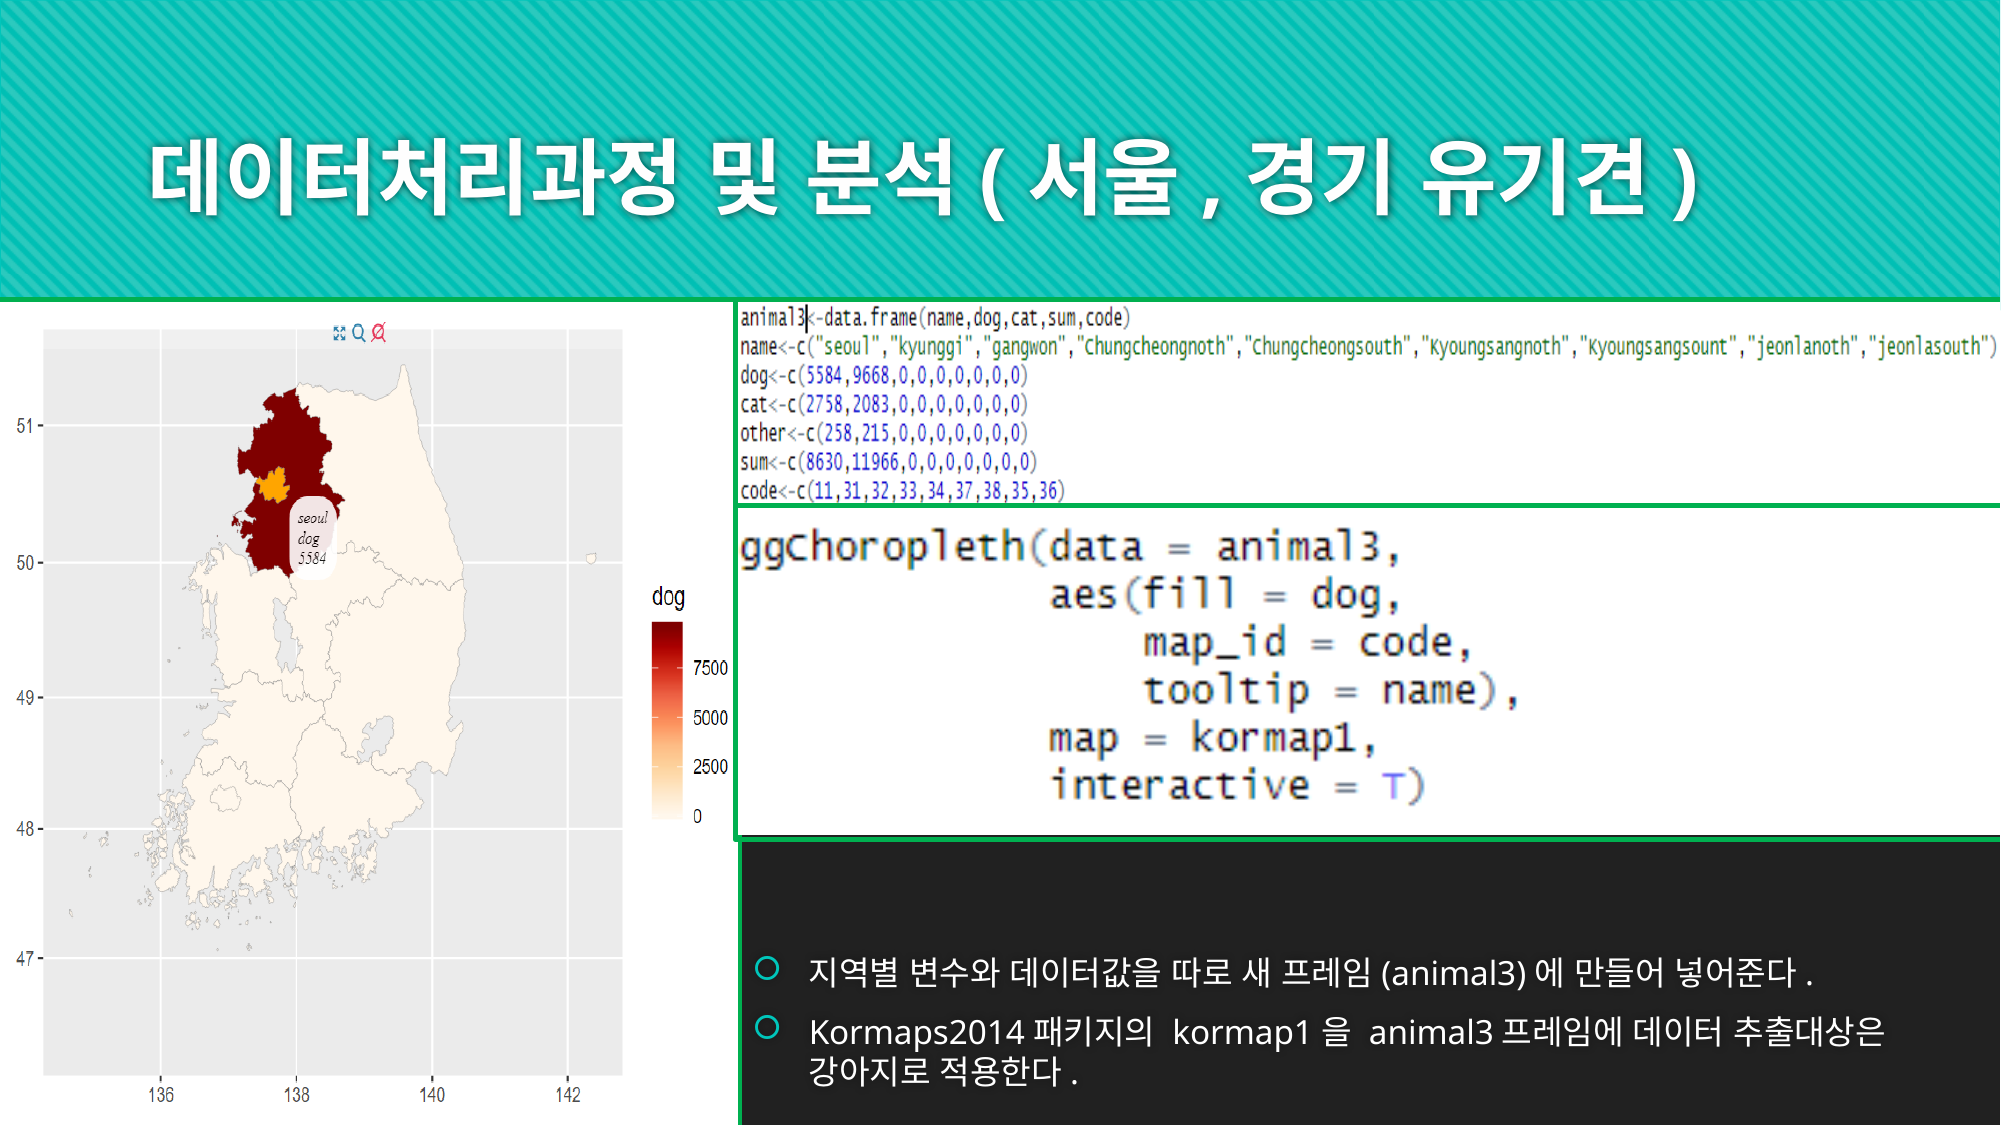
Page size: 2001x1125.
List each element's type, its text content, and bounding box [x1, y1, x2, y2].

title 데이터처리과정 및 분석(서울,경기 유기견) [132, 73, 1868, 233]
picture [0, 301, 2000, 1125]
text_box 지역별 변수와 데이터값을 따로 새 프레임(animal3)에 만들어 넣어준다. Kormaps2014패키지의 kormap1을 animal3프레임에 데이터 추출대상은 강아지로 적용한다. [738, 918, 2000, 1125]
